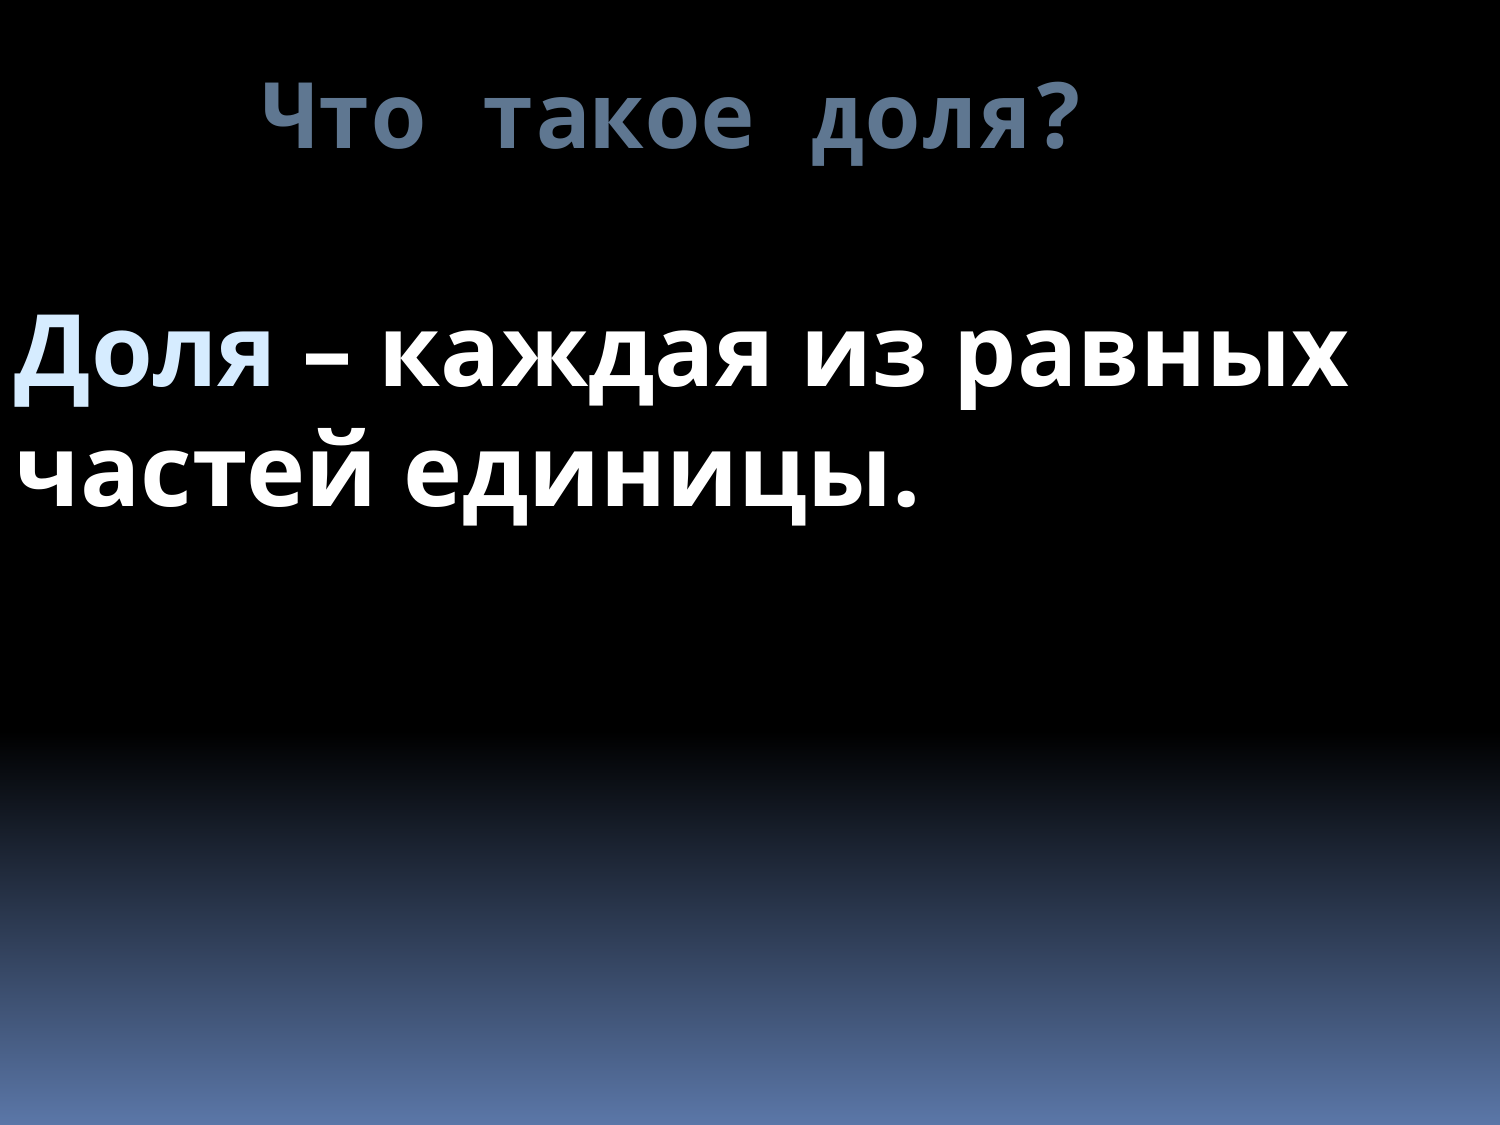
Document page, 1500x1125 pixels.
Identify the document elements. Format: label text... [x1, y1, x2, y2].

text_box Доля – каждая из равных частей единицы. [0, 278, 1500, 534]
text_box Что такое доля? [137, 50, 1265, 238]
